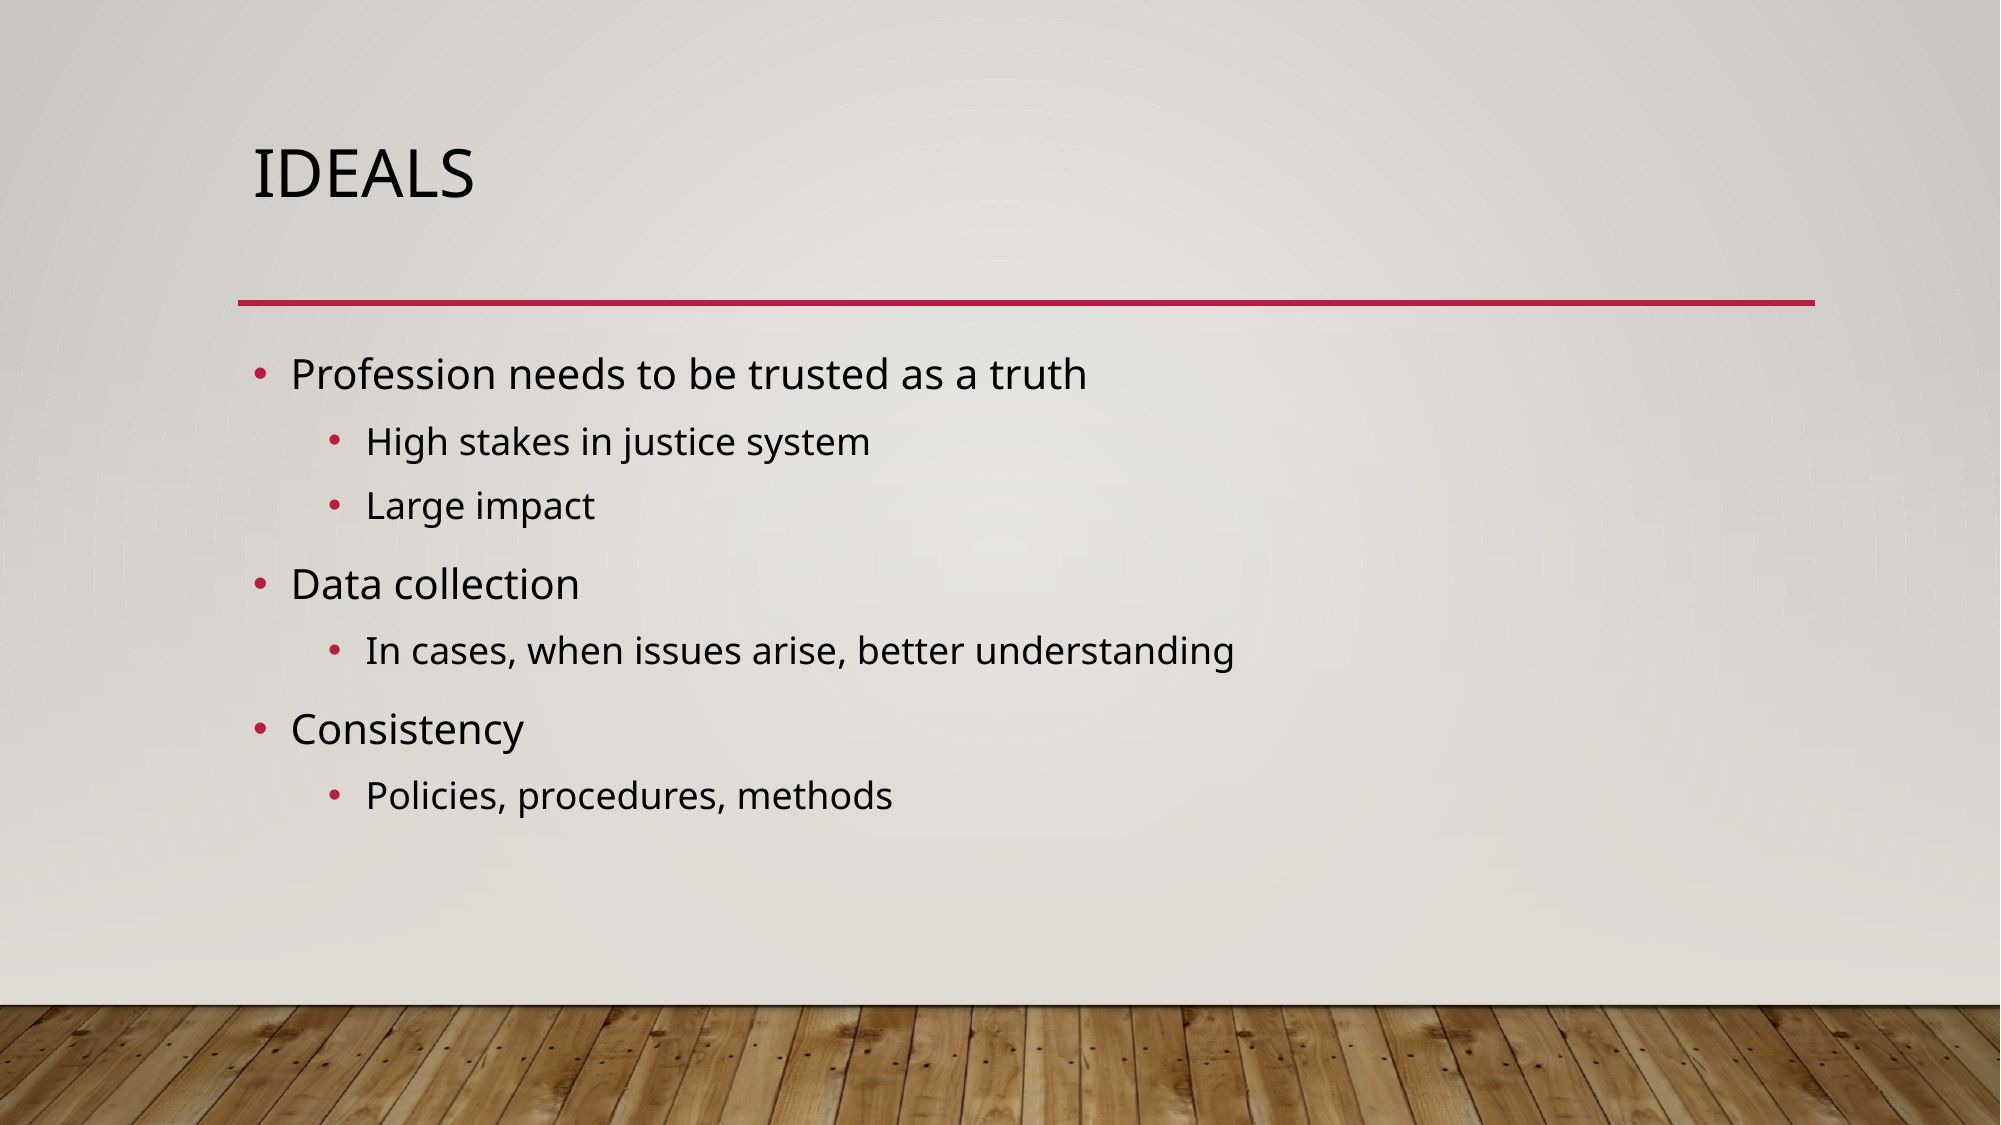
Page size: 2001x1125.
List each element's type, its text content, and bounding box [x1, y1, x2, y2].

list Profession needs to be trusted as a truth High stakes in justice system Large impact Data collection In cases, when issues arise, better understanding Consistency Policies, procedures, methods [238, 330, 1814, 897]
picture [0, 1005, 2000, 1125]
title Ideals [238, 131, 1814, 305]
